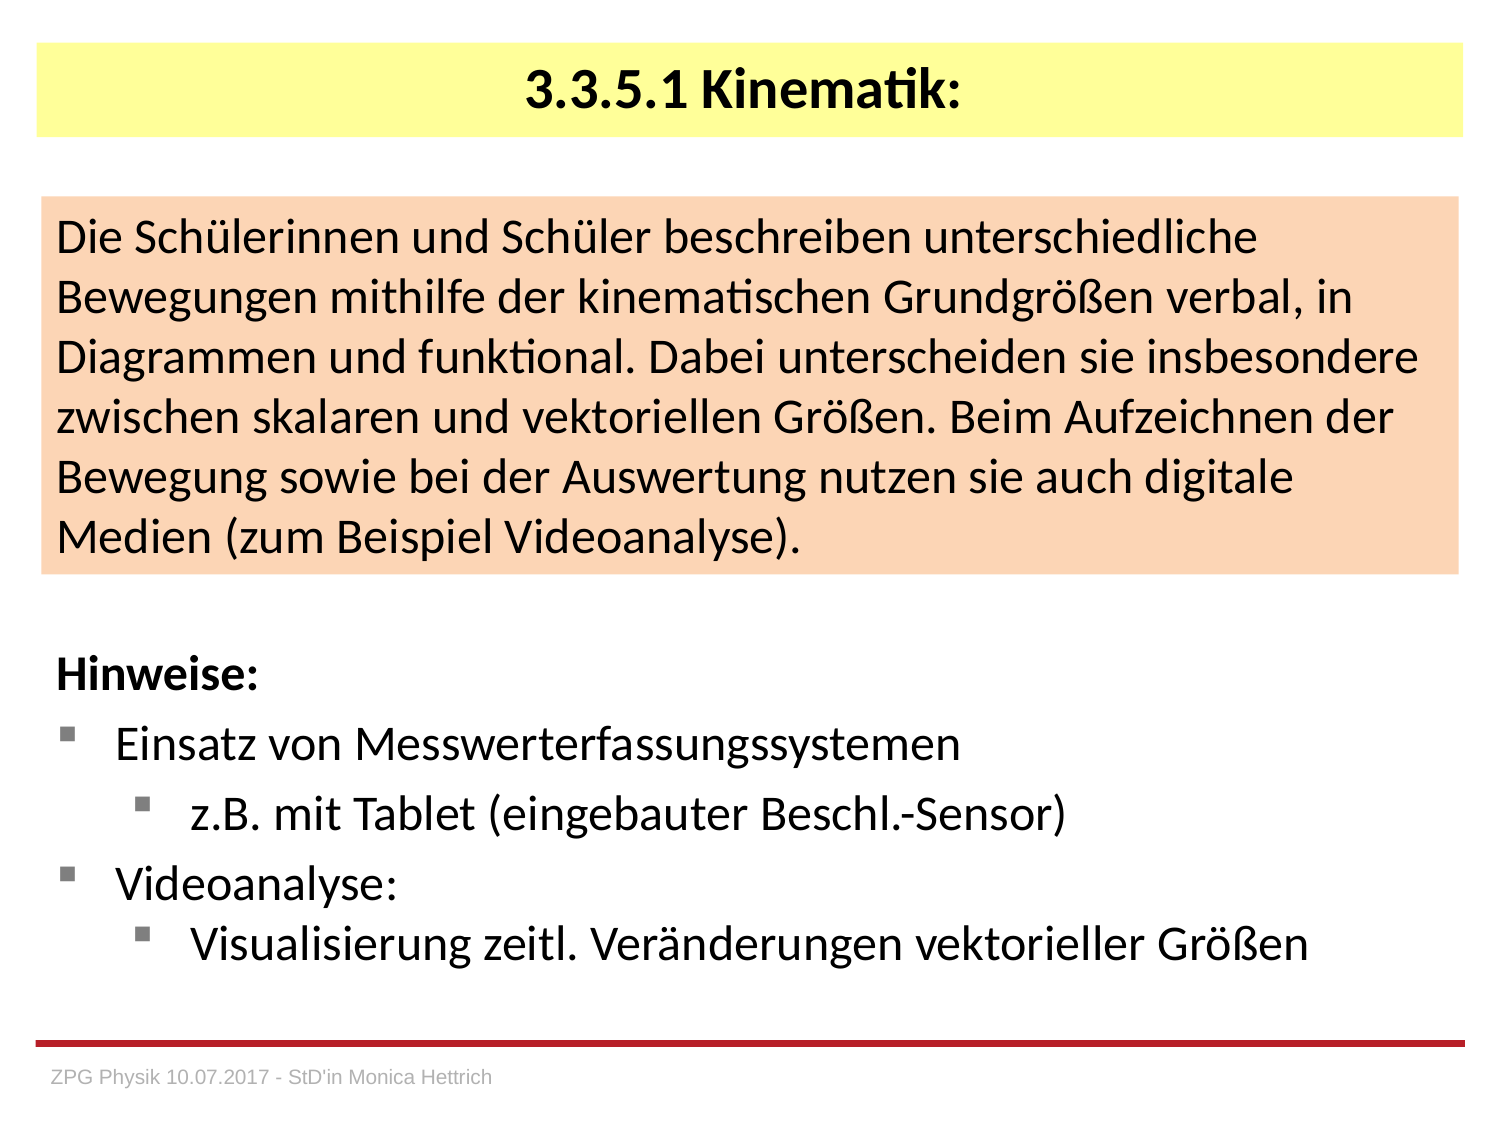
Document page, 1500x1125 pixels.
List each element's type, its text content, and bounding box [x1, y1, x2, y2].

title 3.3.5.1 Kinematik: [41, 42, 1459, 149]
footer ZPG Physik 10.07.2017 - StD'in Monica Hettrich [35, 1045, 768, 1106]
list Die Schülerinnen und Schüler beschreiben unterschiedliche Bewegungen mithilfe der kinematischen Grundgrößen verbal, in Diagrammen und funktional. Dabei unterscheiden sie insbesondere zwischen skalaren und vektoriellen Größen. Beim Aufzeichnen der Bewegung sowie bei der Auswertung nutzen sie auch digitale Medien (zum Beispiel Videoanalyse). [41, 196, 1459, 575]
text_box Hinweise: Einsatz von Messwerterfassungssystemen z.B. mit Tablet (eingebauter Beschl.-Sensor) Videoanalyse: Visualisierung zeitl. Veränderungen vektorieller Größen [41, 633, 1459, 979]
